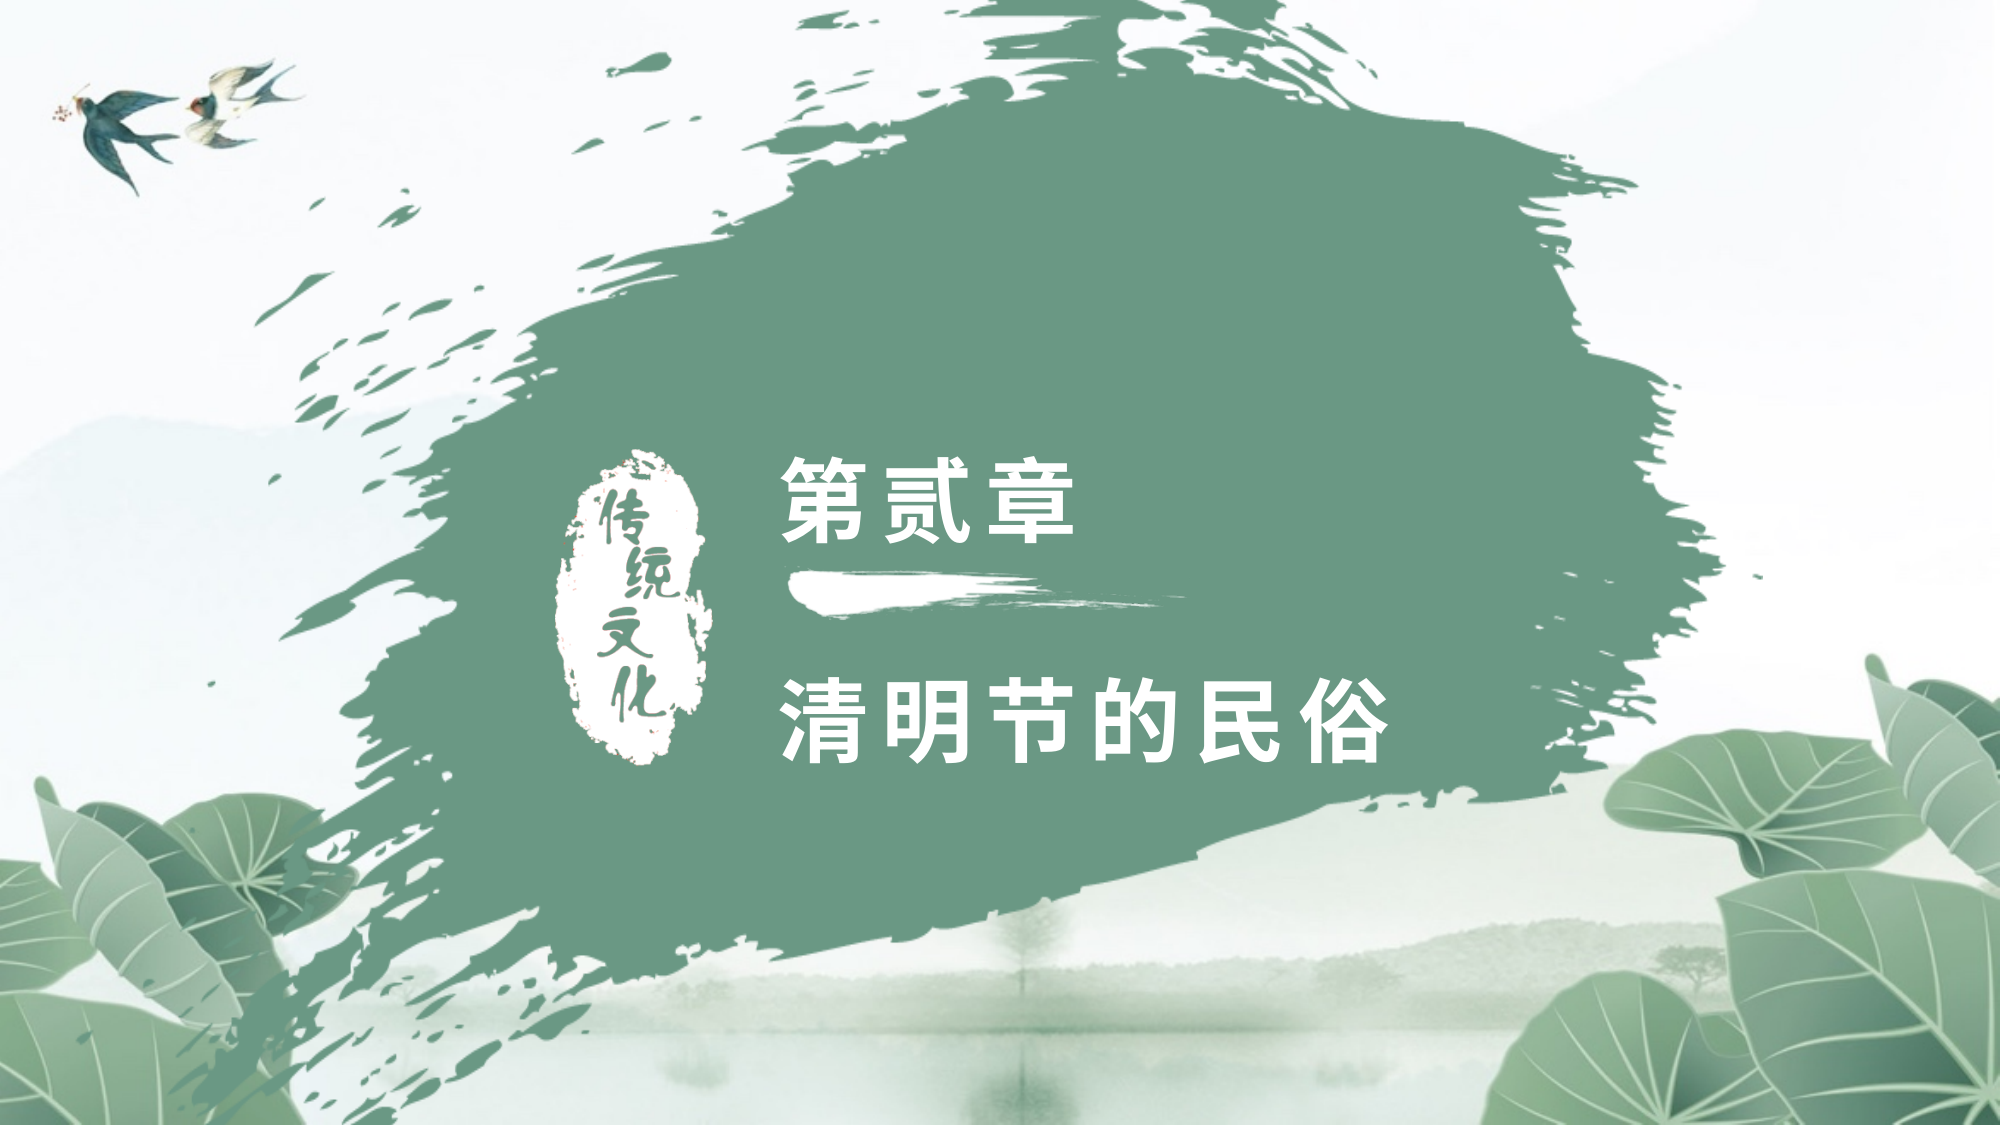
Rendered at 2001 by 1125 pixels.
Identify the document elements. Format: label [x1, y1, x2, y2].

picture [0, 0, 2000, 1125]
text_box [495, 403, 1529, 785]
